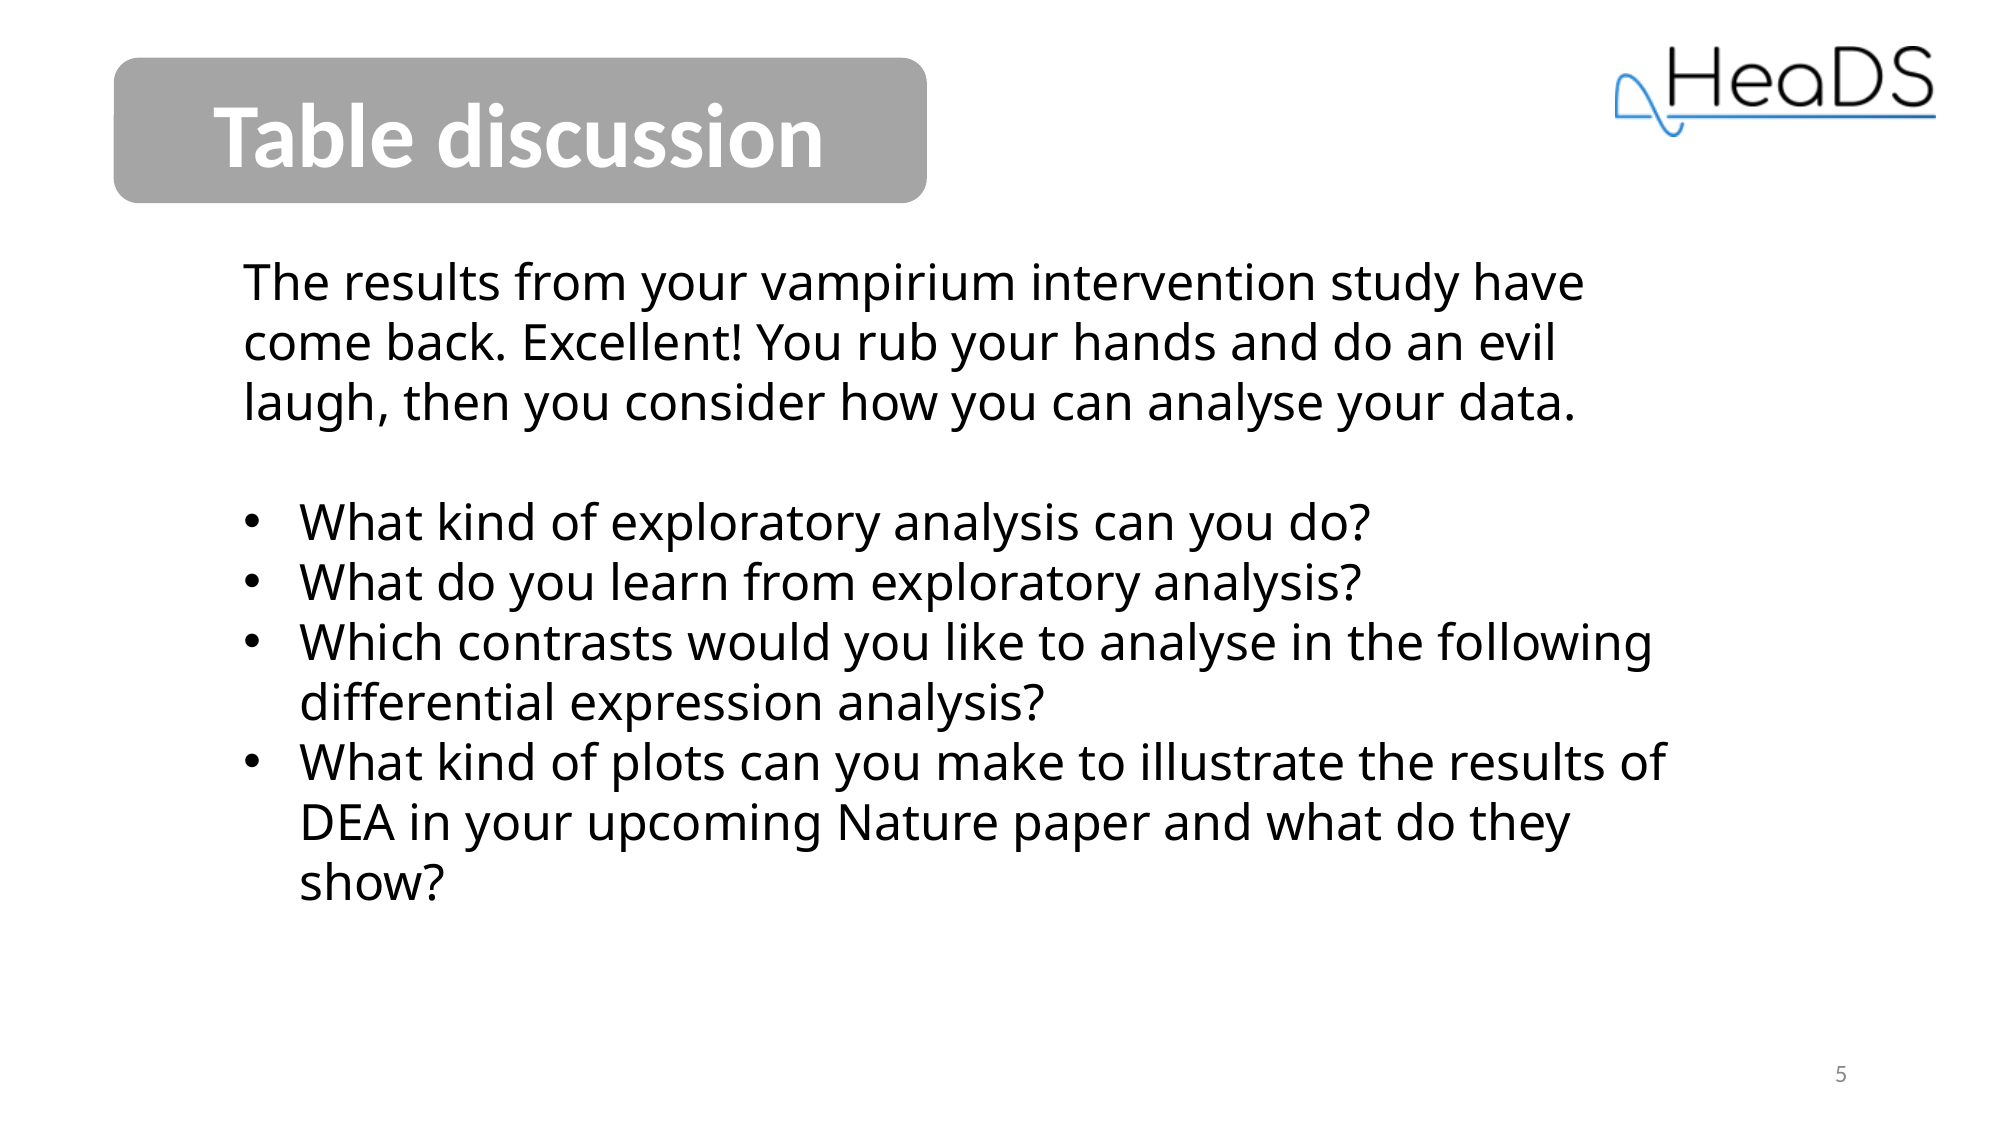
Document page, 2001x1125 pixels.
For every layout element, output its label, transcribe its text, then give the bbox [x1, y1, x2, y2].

text_box Table discussion [113, 57, 927, 204]
text_box The results from your vampirium intervention study have come back. Excellent! You rub your hands and do an evil laugh, then you consider how you can analyse your data. What kind of exploratory analysis can you do? What do you learn from exploratory analysis? Which contrasts would you like to analyse in the following differential expression analysis? What kind of plots can you make to illustrate the results of DEA in your upcoming Nature paper and what do they show? [228, 243, 1725, 979]
slide_number 5 [1412, 1042, 1863, 1103]
picture [1615, 46, 1936, 137]
